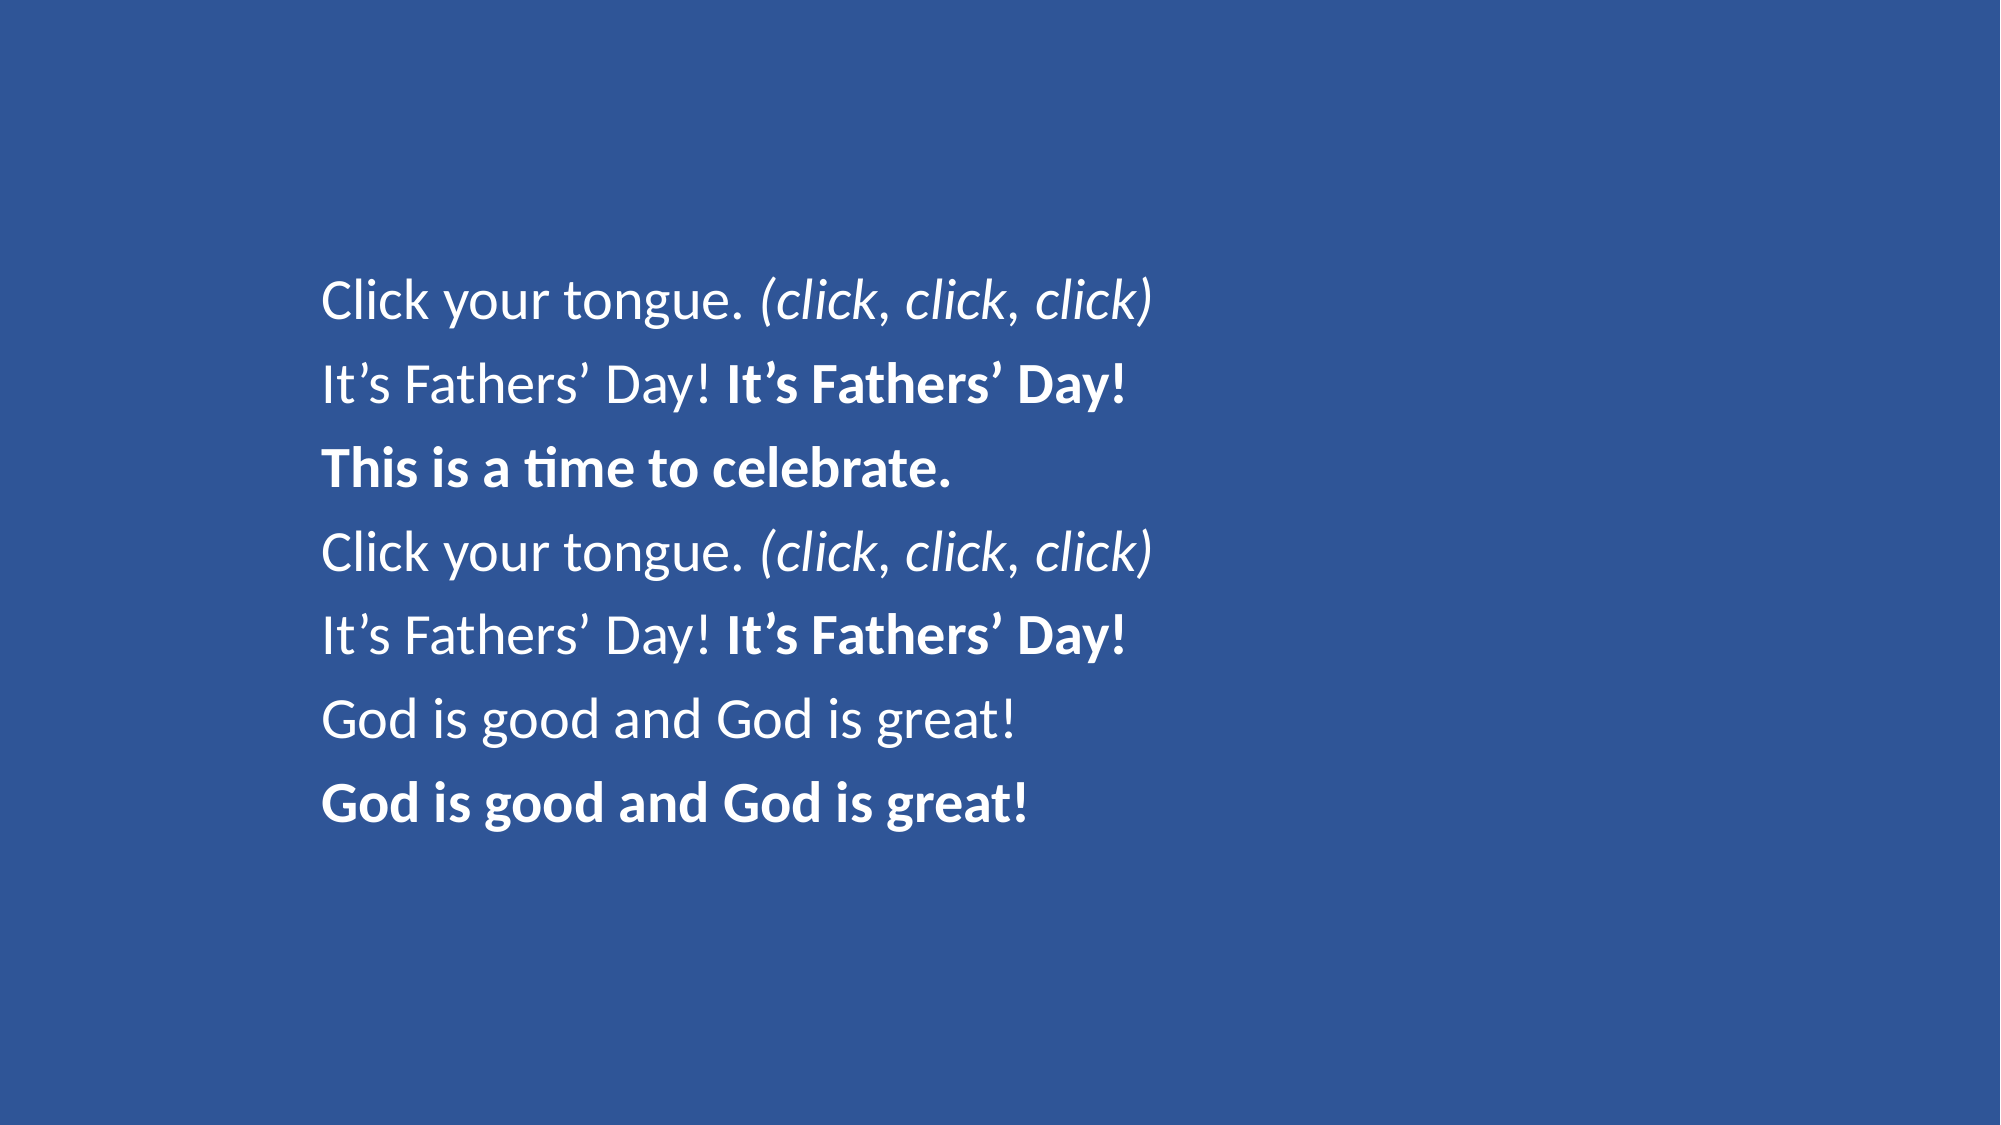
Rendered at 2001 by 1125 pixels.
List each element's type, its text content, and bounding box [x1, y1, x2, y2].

list Click your tongue. (click, click, click) It’s Fathers’ Day! It’s Fathers’ Day! This is a time to celebrate. Click your tongue. (click, click, click) It’s Fathers’ Day! It’s Fathers’ Day! God is good and God is great! God is good and God is great! [306, 261, 1694, 864]
